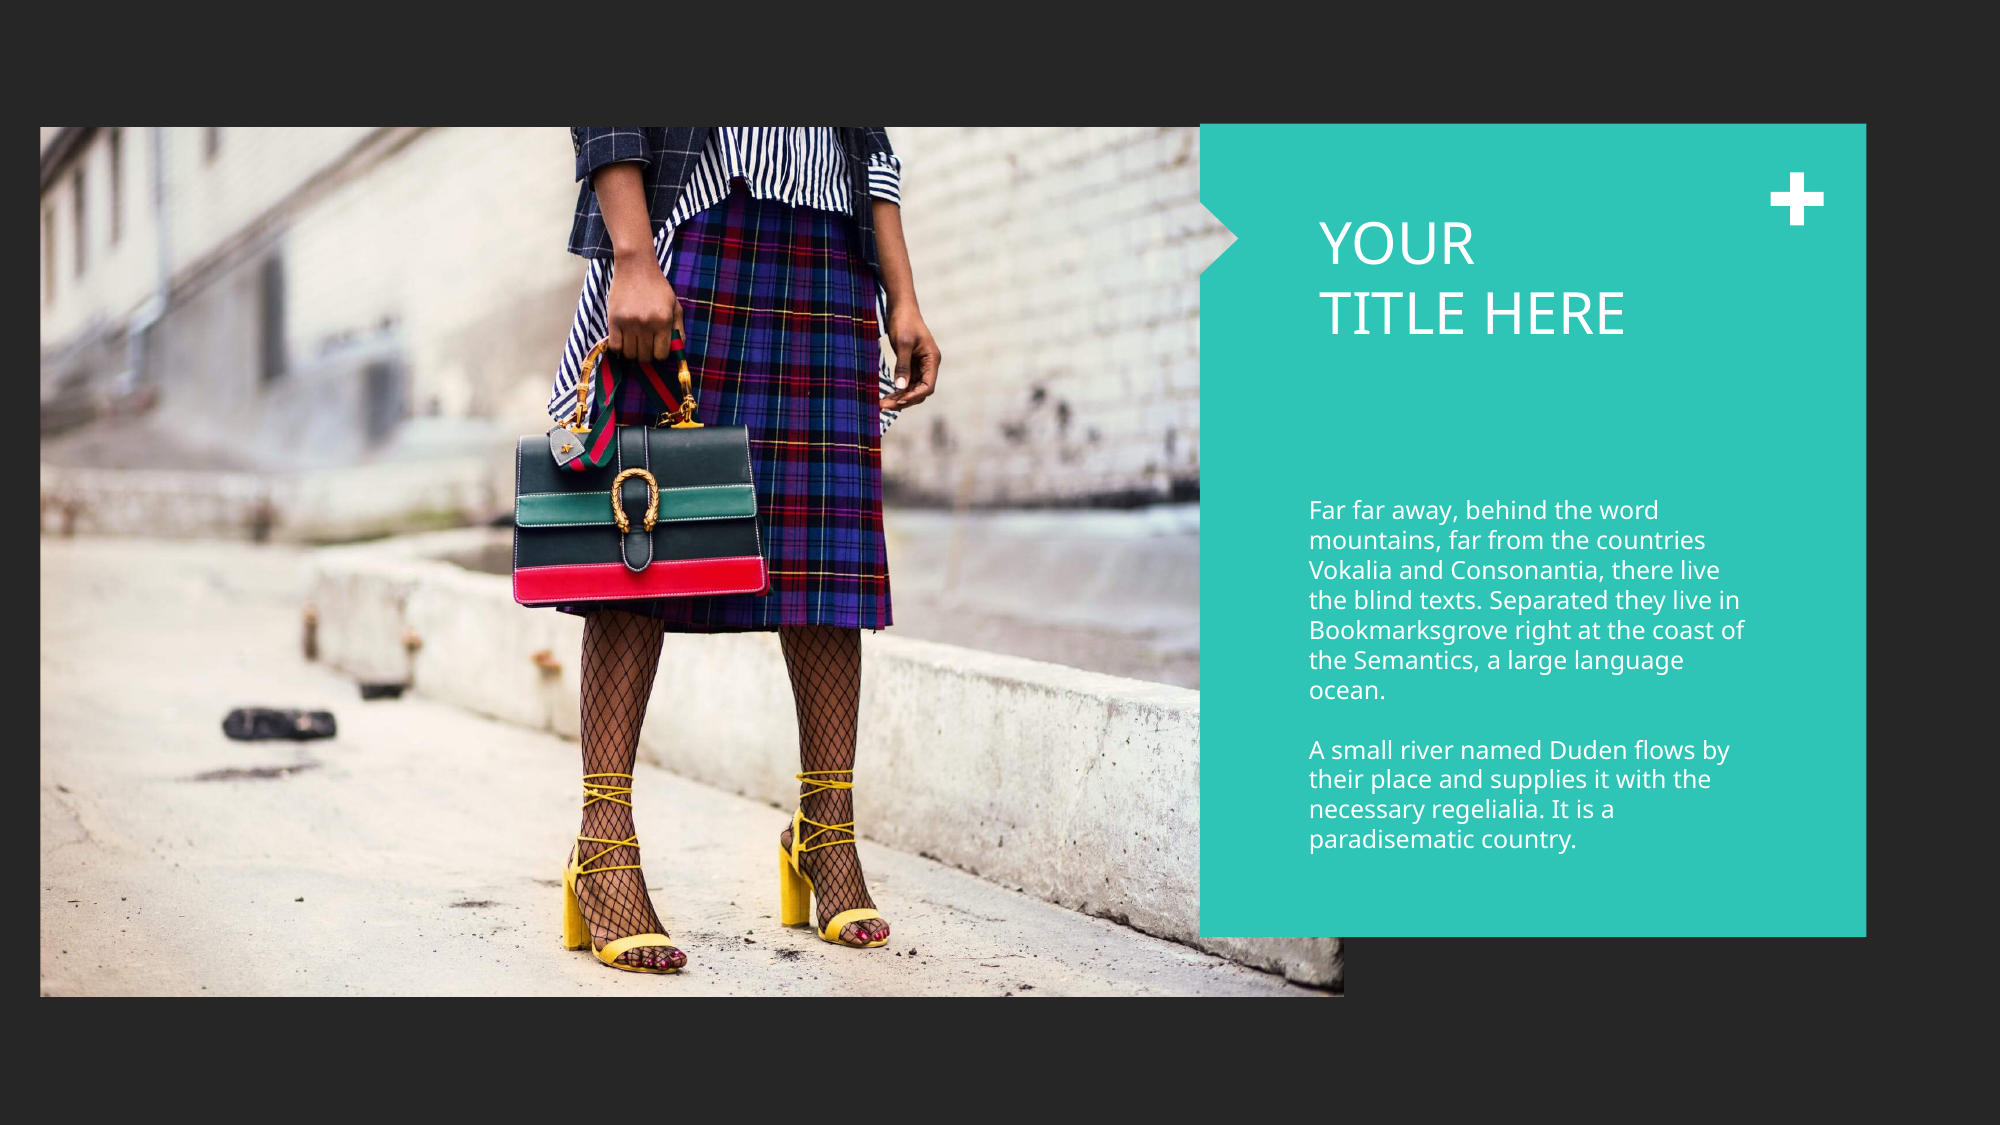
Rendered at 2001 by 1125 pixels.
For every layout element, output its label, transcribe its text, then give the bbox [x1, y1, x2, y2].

picture [40, 127, 1344, 997]
text_box Far far away, behind the word mountains, far from the countries Vokalia and Consonantia, there live the blind texts. Separated they live in Bookmarksgrove right at the coast of the Semantics, a large language ocean. A small river named Duden flows by their place and supplies it with the necessary regelialia. It is a paradisematic country. [1344, 487, 1771, 862]
text_box YOUR TITLE HERE [1344, 198, 1643, 354]
text_box [1770, 171, 1825, 226]
text_box [1198, 122, 1868, 939]
